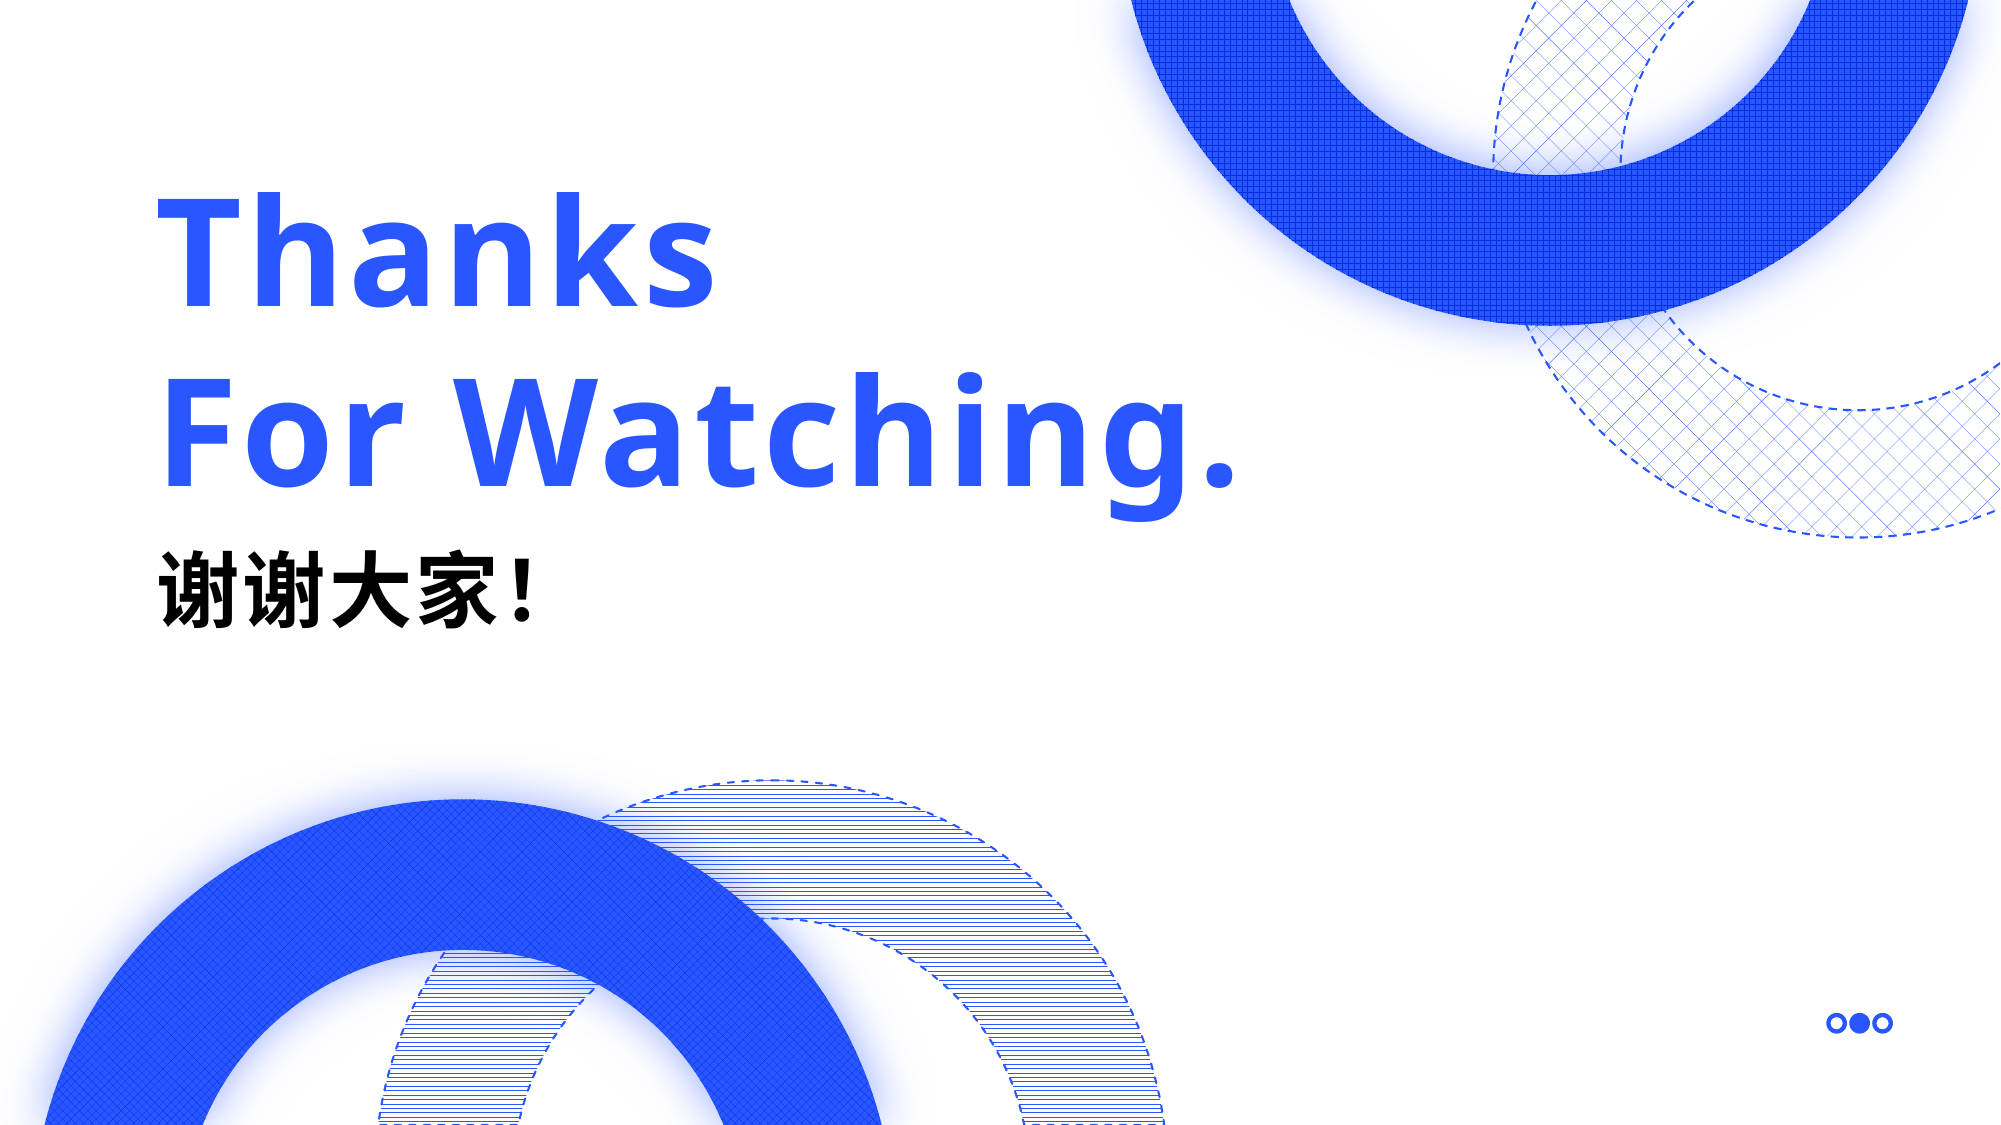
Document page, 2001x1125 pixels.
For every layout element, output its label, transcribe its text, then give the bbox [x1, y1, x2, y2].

title Thanks For Watching. [138, 150, 1315, 523]
list 谢谢大家！ [140, 537, 786, 659]
text_box 1.车床专用夹具种类 [1529, 315, 2001, 538]
text_box 1.车床专用夹具种类 [1491, 0, 1689, 175]
